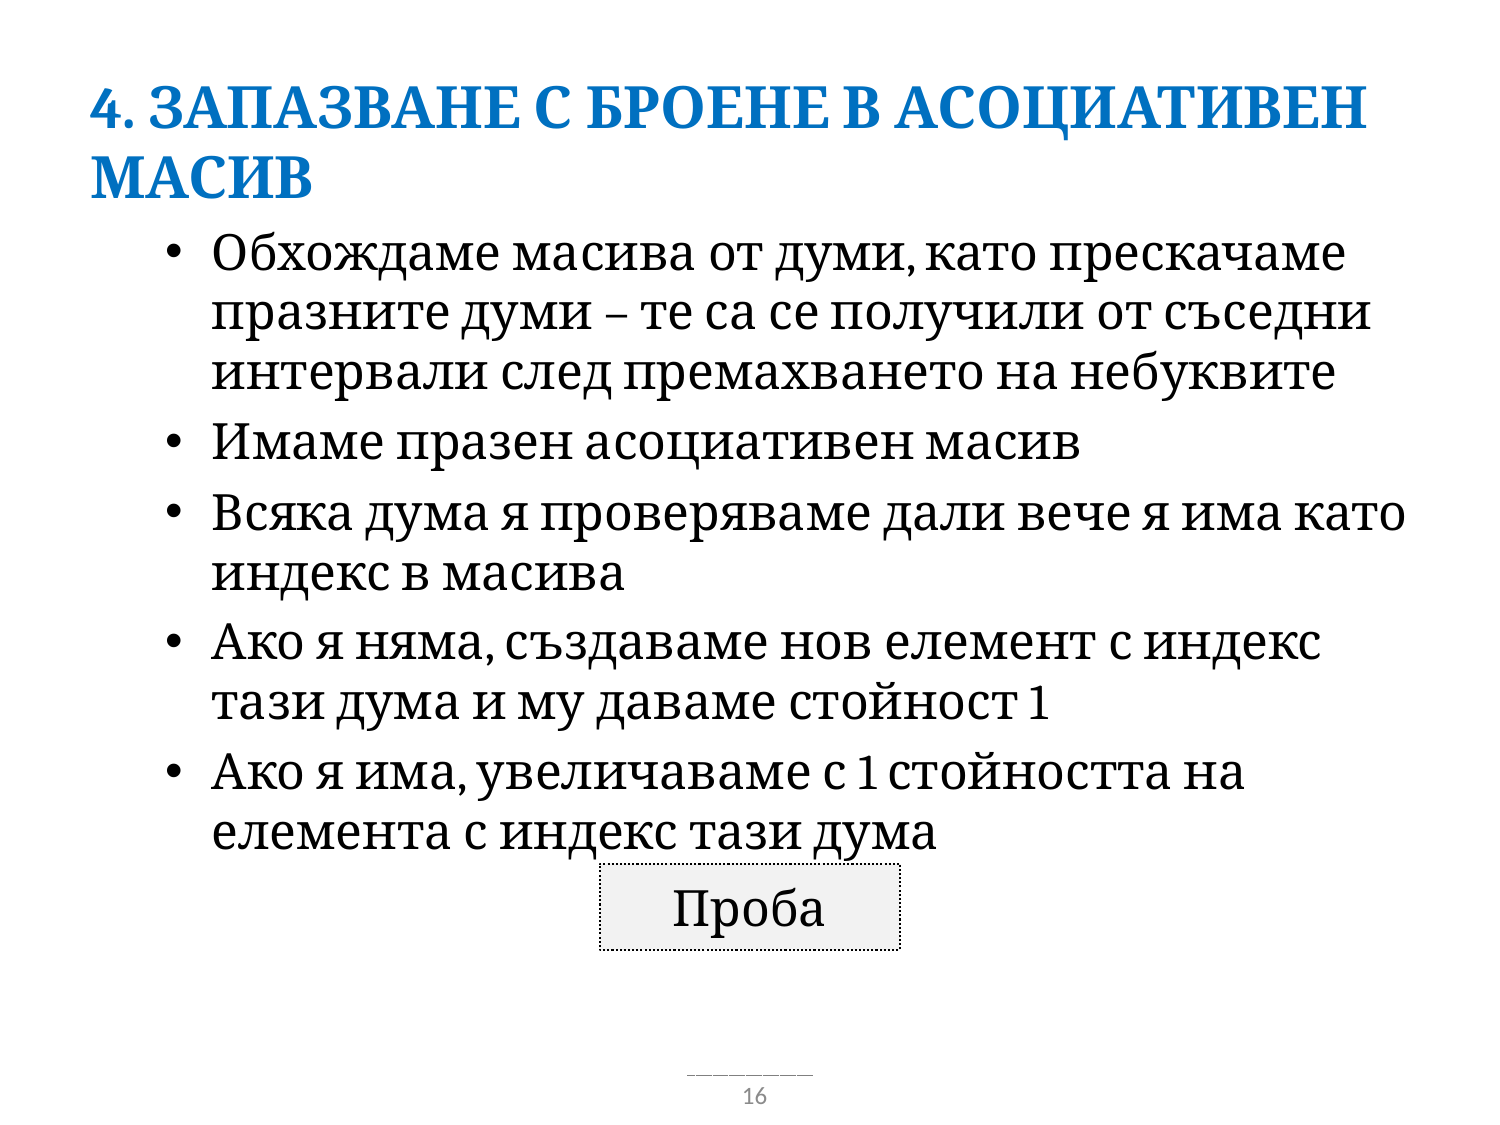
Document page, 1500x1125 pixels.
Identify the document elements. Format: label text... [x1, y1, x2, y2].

text_box Проба [598, 861, 902, 952]
slide_number 16 [579, 1065, 930, 1125]
list 4. Запазване с броене в асоциативен масив Обхождаме масива от думи, като прескачаме празните думи – те са се получили от съседни интервали след премахването на небуквите Имаме празен асоциативен масив Всяка дума я проверяваме дали вече я има като индекс в масива Ако я няма, създаваме нов елемент с индекс тази дума и му даваме стойност 1 Ако я има, увеличаваме с 1 стойността на елемента с индекс тази дума [75, 62, 1450, 1063]
